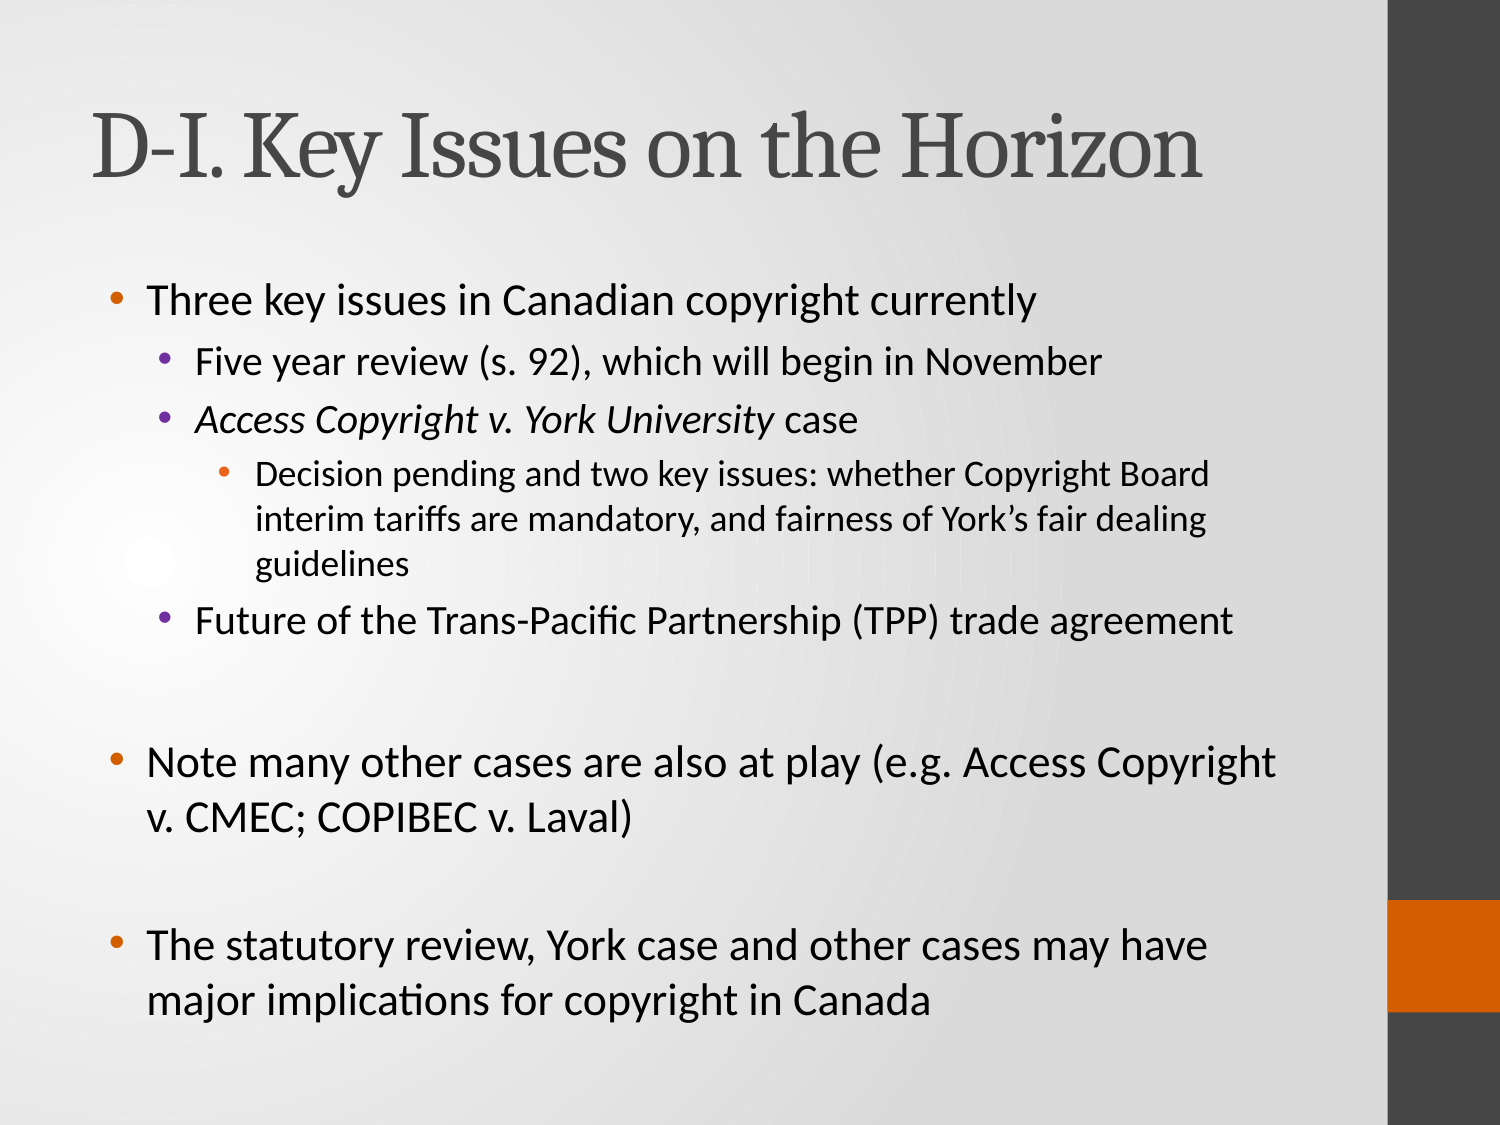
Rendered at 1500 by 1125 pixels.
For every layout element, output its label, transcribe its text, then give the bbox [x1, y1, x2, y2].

list Three key issues in Canadian copyright currently Five year review (s. 92), which will begin in November Access Copyright v. York University case Decision pending and two key issues: whether Copyright Board interim tariffs are mandatory, and fairness of York’s fair dealing guidelines Future of the Trans-Pacific Partnership (TPP) trade agreement Note many other cases are also at play (e.g. Access Copyright v. CMEC; COPIBEC v. Laval) The statutory review, York case and other cases may have major implications for copyright in Canada [75, 262, 1325, 1050]
title D-I. Key Issues on the Horizon [75, 45, 1325, 233]
